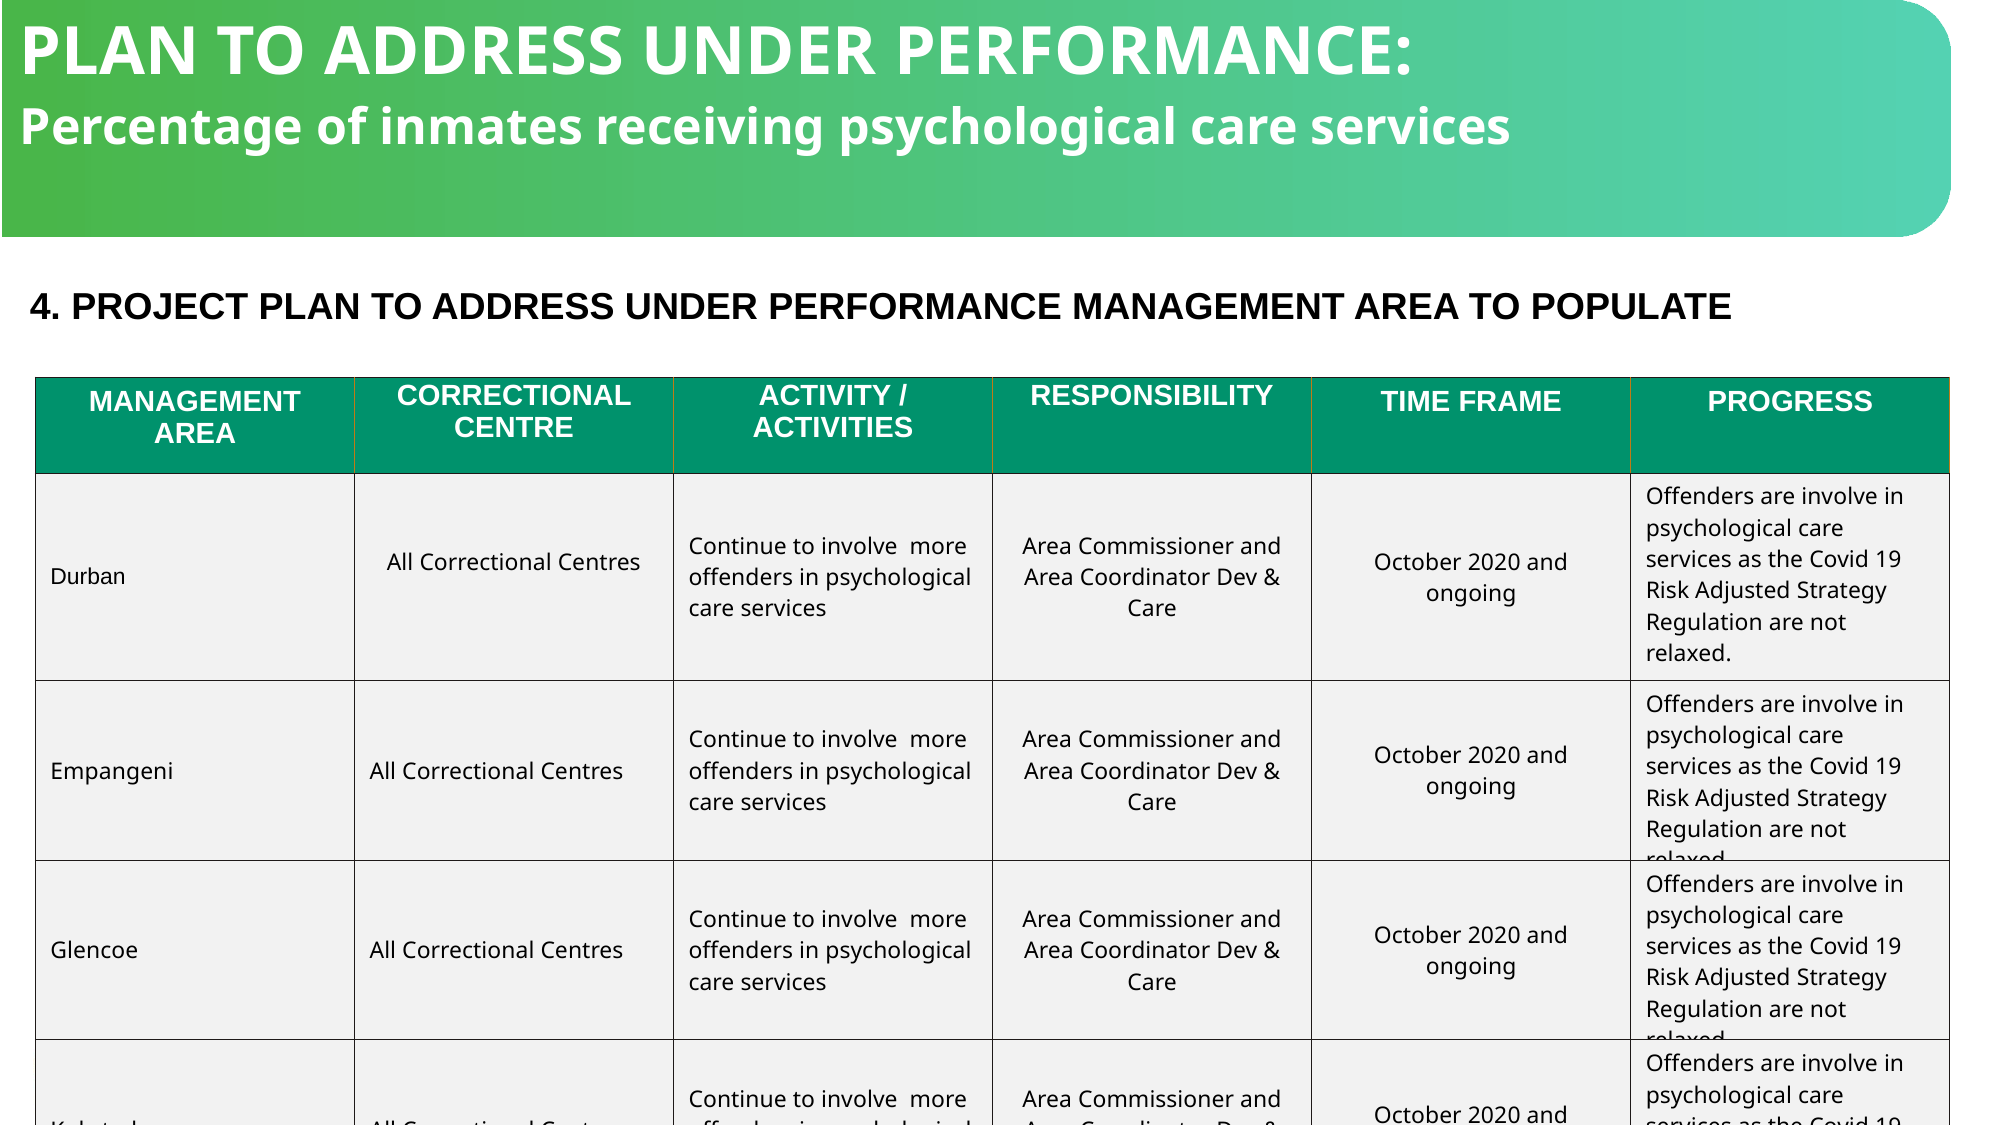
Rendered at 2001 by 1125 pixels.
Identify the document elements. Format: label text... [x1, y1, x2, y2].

table_header RESPONSIBILITY [993, 378, 1311, 473]
table_header ACTIVITY / ACTIVITIES [674, 378, 992, 473]
table_cell Offenders are involve in psychological care services as the Covid 19 Risk Adjusted Strategy Regulation are not relaxed. [1631, 474, 1949, 680]
table_cell Offenders are involve in psychological care services as the Covid 19 Risk Adjusted Strategy Regulation are not relaxed. [1631, 1040, 1949, 1125]
table_cell All Correctional Centres [355, 681, 673, 860]
table_cell Glencoe [36, 861, 354, 1039]
table_cell Area Commissioner and Area Coordinator Dev & Care [993, 681, 1311, 860]
table_cell October 2020 and ongoing [1312, 1040, 1630, 1125]
table_cell Continue to involve more offenders in psychological care services [674, 474, 992, 680]
table_cell October 2020 and ongoing [1312, 861, 1630, 1039]
table_cell Offenders are involve in psychological care services as the Covid 19 Risk Adjusted Strategy Regulation are not relaxed. [1631, 861, 1949, 1039]
table_cell All Correctional Centres [355, 474, 673, 680]
table_cell October 2020 and ongoing [1312, 474, 1630, 680]
table_header MANAGEMENT AREA [36, 378, 354, 473]
table_cell All Correctional Centres [355, 861, 673, 1039]
table_header CORRECTIONAL CENTRE [355, 378, 673, 473]
table_cell Durban [36, 474, 354, 680]
table_cell Continue to involve more offenders in psychological care services [674, 681, 992, 860]
table_cell October 2020 and ongoing [1312, 681, 1630, 860]
text_box [2, 0, 1951, 237]
table_header TIME FRAME [1312, 378, 1630, 473]
table_cell Offenders are involve in psychological care services as the Covid 19 Risk Adjusted Strategy Regulation are not relaxed. [1631, 681, 1949, 860]
table_cell Continue to involve more offenders in psychological care services [674, 1040, 992, 1125]
table_header PROGRESS [1631, 378, 1949, 473]
text_box PLAN TO ADDRESS UNDER PERFORMANCE: Percentage of inmates receiving psychological care services [4, 9, 1803, 96]
table_cell Continue to involve more offenders in psychological care services [674, 861, 992, 1039]
text_box 4. PROJECT PLAN TO ADDRESS UNDER PERFORMANCE MANAGEMENT AREA TO POPULATE [0, 274, 1875, 335]
table_cell All Correctional Centres [355, 1040, 673, 1125]
table_cell Area Commissioner and Area Coordinator Dev & Care [993, 1040, 1311, 1125]
table_cell Area Commissioner and Area Coordinator Dev & Care [993, 474, 1311, 680]
table_cell Empangeni [36, 681, 354, 860]
table_cell Area Commissioner and Area Coordinator Dev & Care [993, 861, 1311, 1039]
table_cell Kokstad [36, 1040, 354, 1125]
